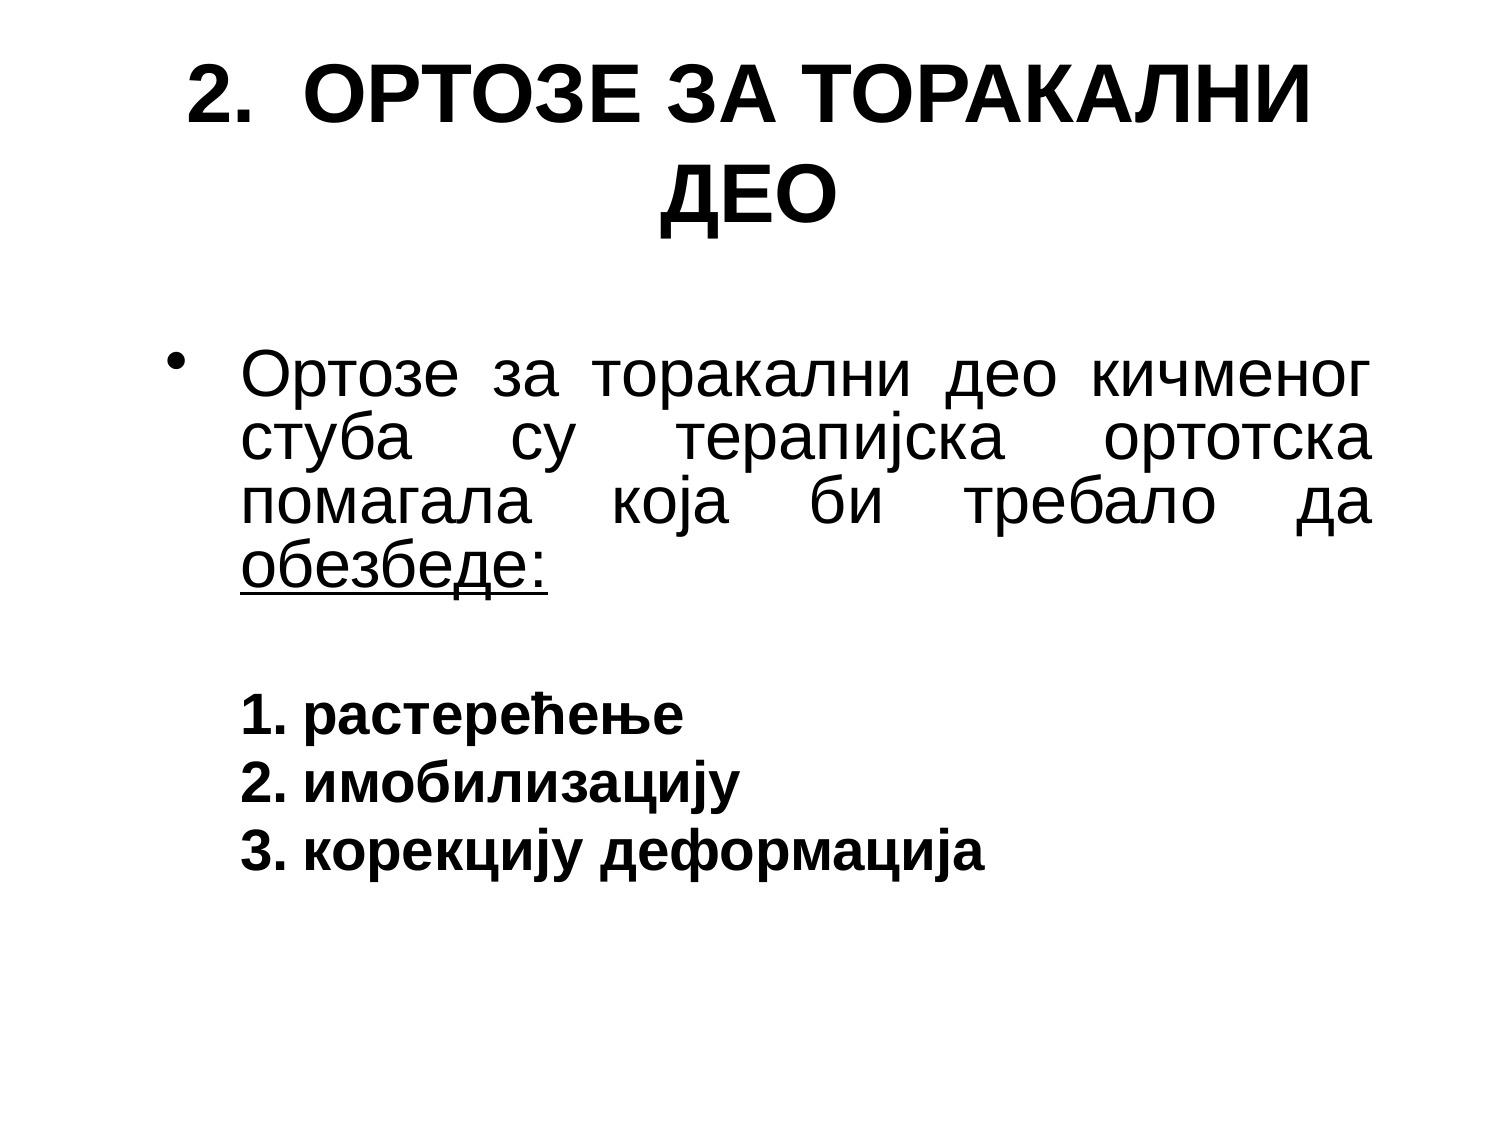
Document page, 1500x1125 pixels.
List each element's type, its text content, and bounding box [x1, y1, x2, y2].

title 2. ОРТОЗЕ ЗА ТОРАКАЛНИ ДЕО [75, 45, 1425, 233]
list Ортозе за торакални део кичменог стуба су терапијска ортотска помагала која би требало да обезбеде: растерећење имобилизацију корекцију деформација [150, 337, 1388, 988]
